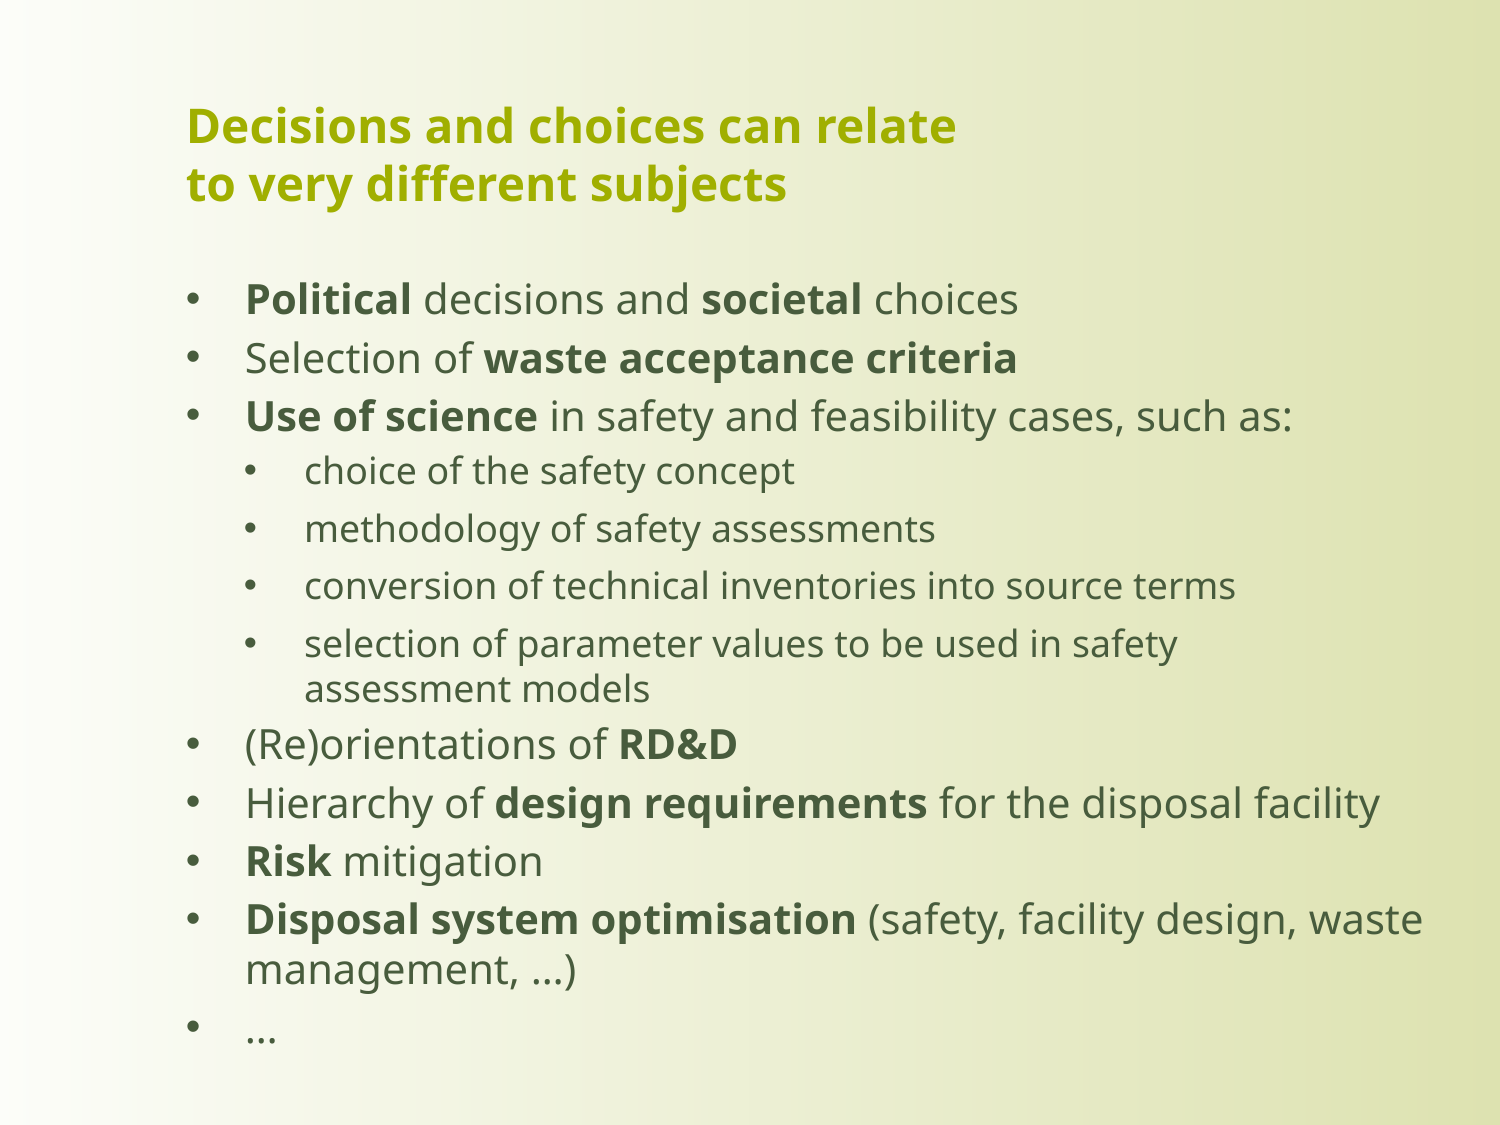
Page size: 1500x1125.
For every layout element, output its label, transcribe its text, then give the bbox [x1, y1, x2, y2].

list Political decisions and societal choices Selection of waste acceptance criteria Use of science in safety and feasibility cases, such as: choice of the safety concept methodology of safety assessments conversion of technical inventories into source terms selection of parameter values to be used in safety assessment models (Re)orientations of RD&D Hierarchy of design requirements for the disposal facility Risk mitigation Disposal system optimisation (safety, facility design, waste management, …) … [171, 265, 1500, 998]
list Decisions and choices can relate to very different subjects [171, 88, 1483, 265]
